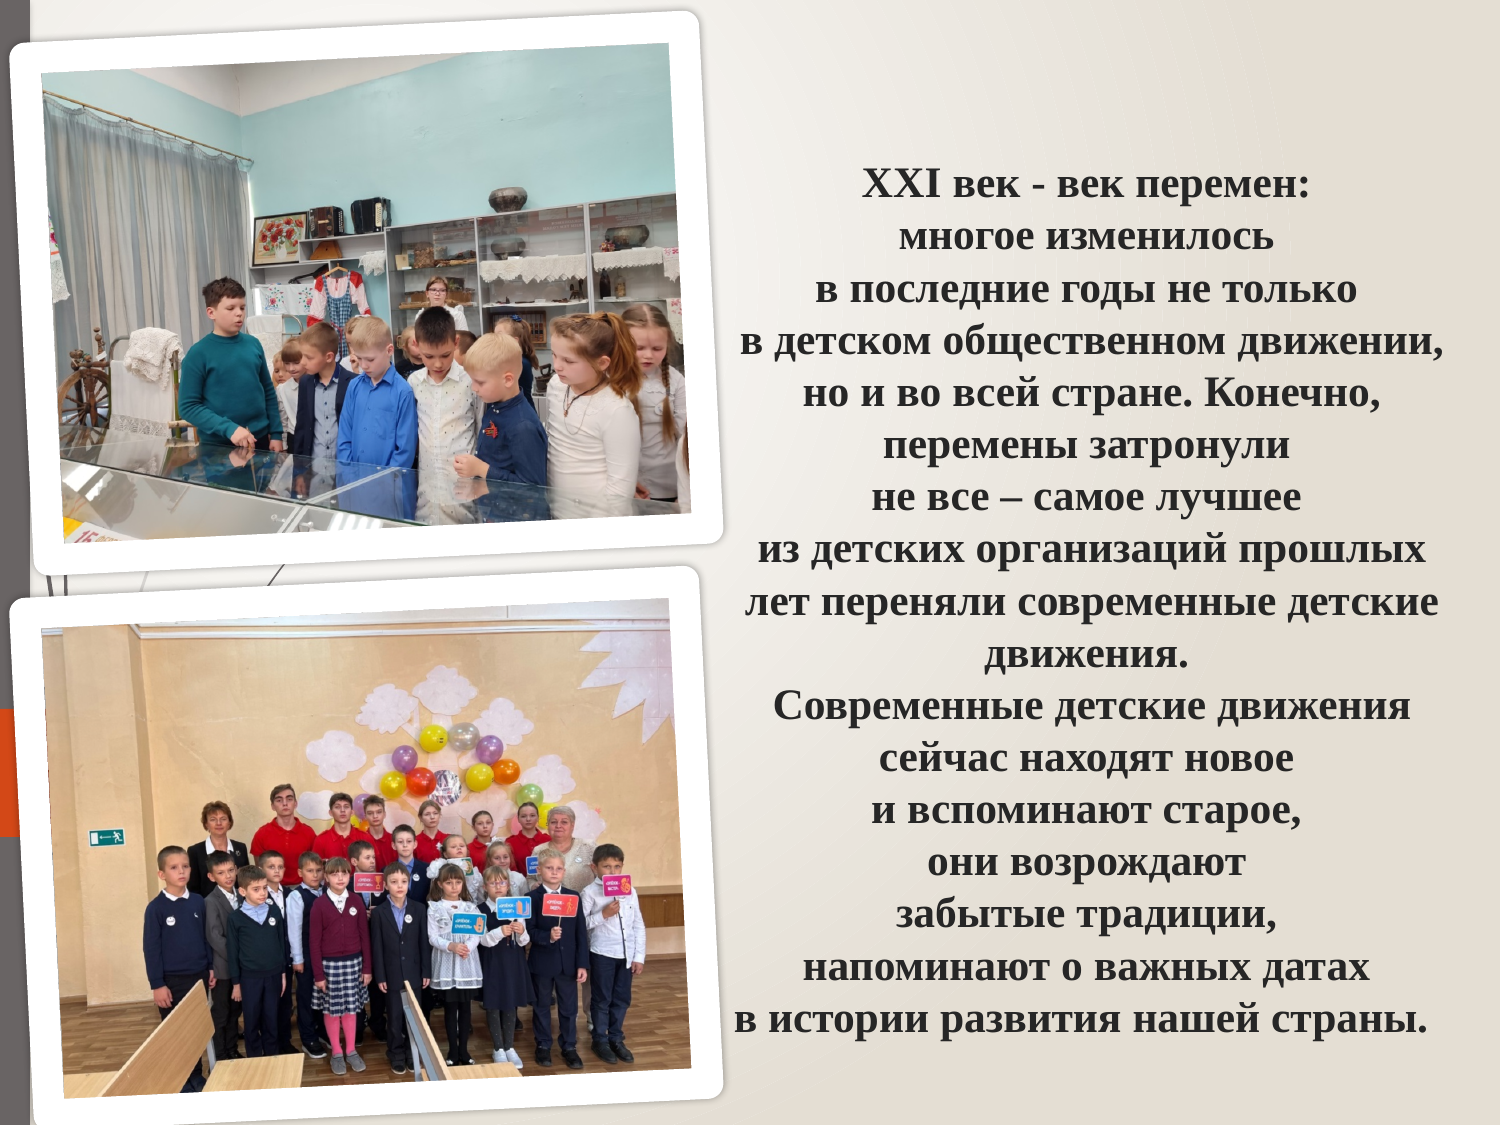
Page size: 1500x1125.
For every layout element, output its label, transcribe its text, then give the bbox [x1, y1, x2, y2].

title XXI век - век перемен: многое изменилось в последние годы не только в детском общественном движении, но и во всей стране. Конечно, перемены затронули не все – самое лучшее из детских организаций прошлых лет переняли современные детские движения. Современные детские движения сейчас находят новое и вспоминают старое, они возрождают забытые традиции, напоминают о важных датах в истории развития нашей страны. [714, 131, 1471, 1101]
picture [42, 598, 691, 1098]
picture [42, 43, 691, 543]
